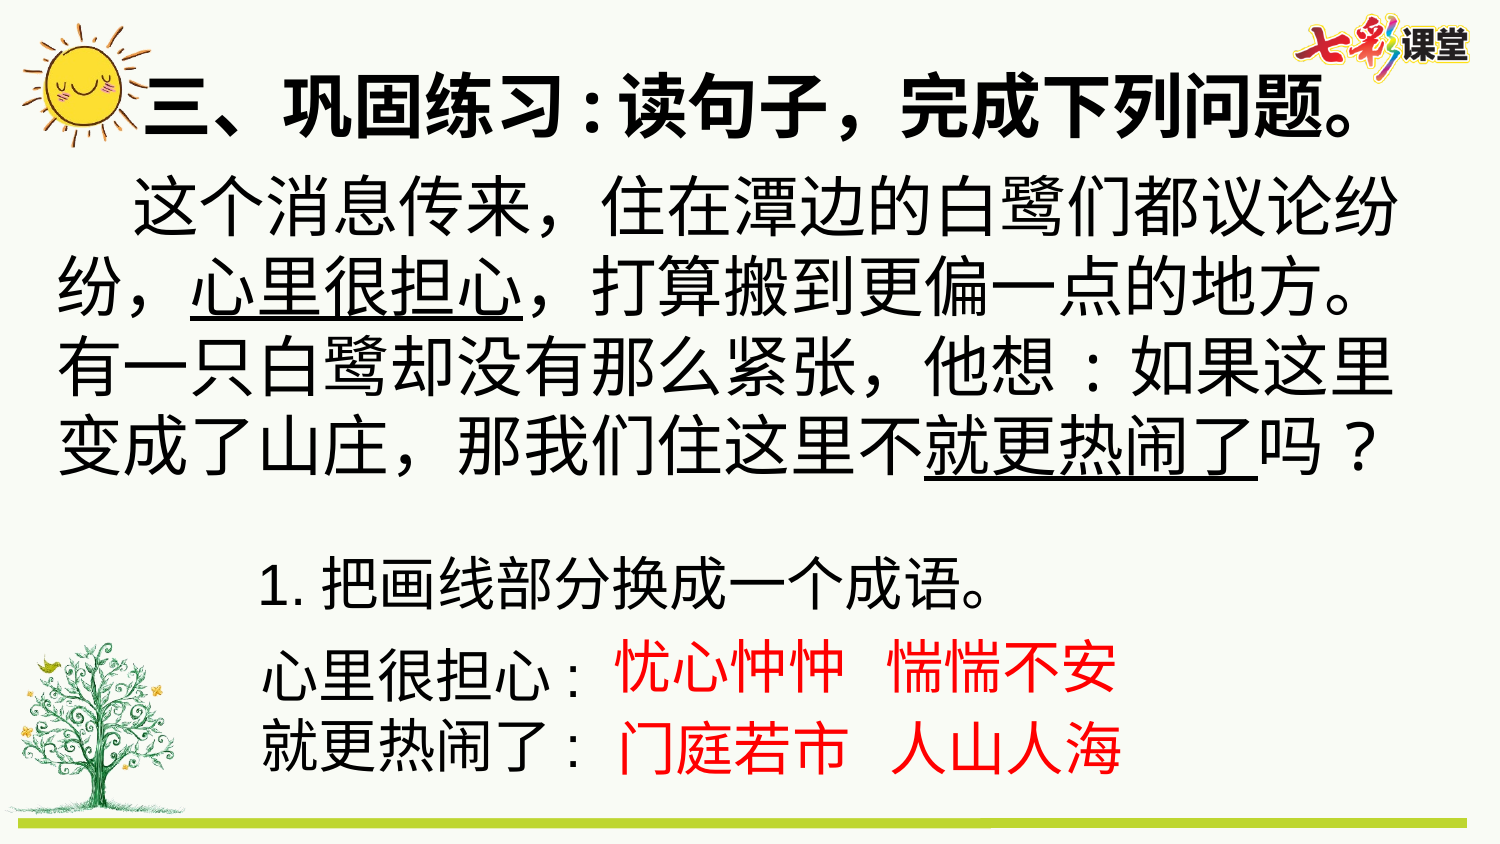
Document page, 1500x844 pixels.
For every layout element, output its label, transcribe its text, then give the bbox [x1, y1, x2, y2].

picture [1291, 9, 1472, 87]
text_box 读句子，完成下列问题。 [602, 53, 1411, 154]
picture [0, 608, 1467, 844]
picture [0, 0, 173, 172]
text_box 三、巩固练习: [126, 53, 602, 154]
text_box 忧心忡忡 惴惴不安 [598, 622, 1384, 708]
text_box 1.把画线部分换成一个成语。 [243, 540, 1035, 625]
text_box 心里很担心: 就更热闹了: [245, 631, 598, 787]
text_box 这个消息传来，住在潭边的白鹭们都议论纷纷，心里很担心，打算搬到更偏一点的地方。有一只白鹭却没有那么紧张，他想:如果这里变成了山庄，那我们住这里不就更热闹了吗? [41, 156, 1447, 492]
text_box 门庭若市 人山人海 [602, 704, 1388, 789]
